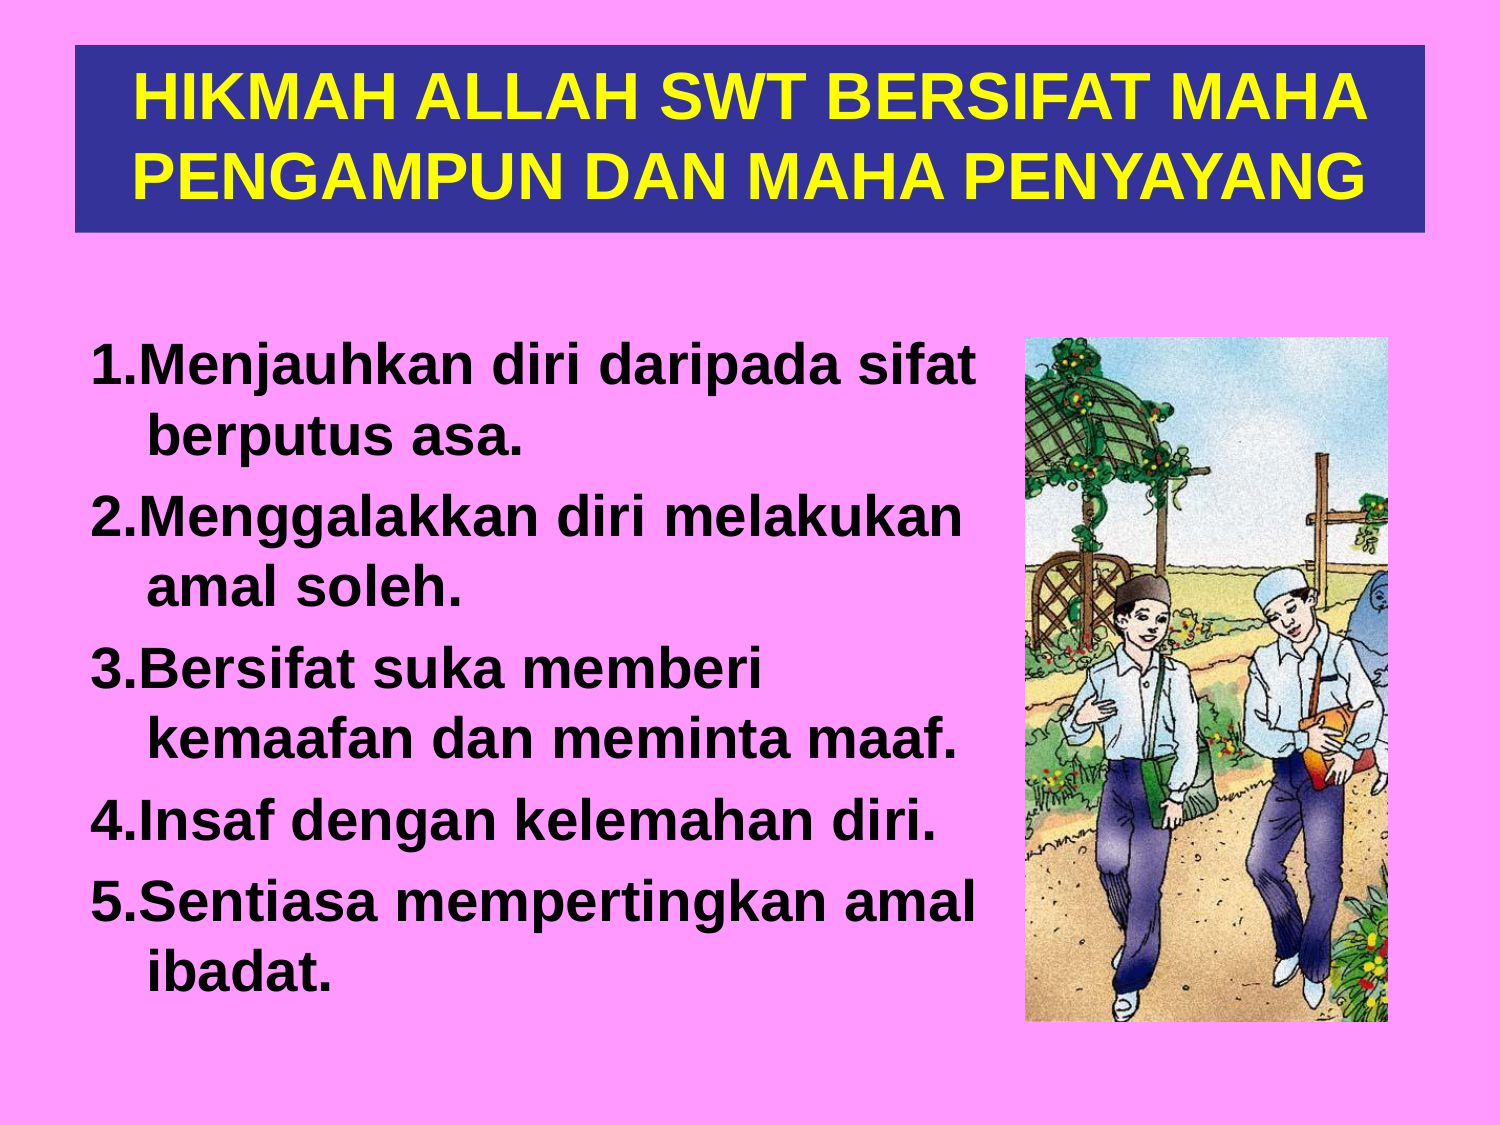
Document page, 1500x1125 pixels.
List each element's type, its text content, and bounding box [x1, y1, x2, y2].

title HIKMAH ALLAH SWT BERSIFAT MAHA PENGAMPUN DAN MAHA PENYAYANG [75, 45, 1425, 233]
list 1.Menjauhkan diri daripada sifat berputus asa. 2.Menggalakkan diri melakukan amal soleh. 3.Bersifat suka memberi kemaafan dan meminta maaf. 4.Insaf dengan kelemahan diri. 5.Sentiasa mempertingkan amal ibadat. [75, 262, 1025, 1005]
picture [1024, 337, 1388, 1022]
